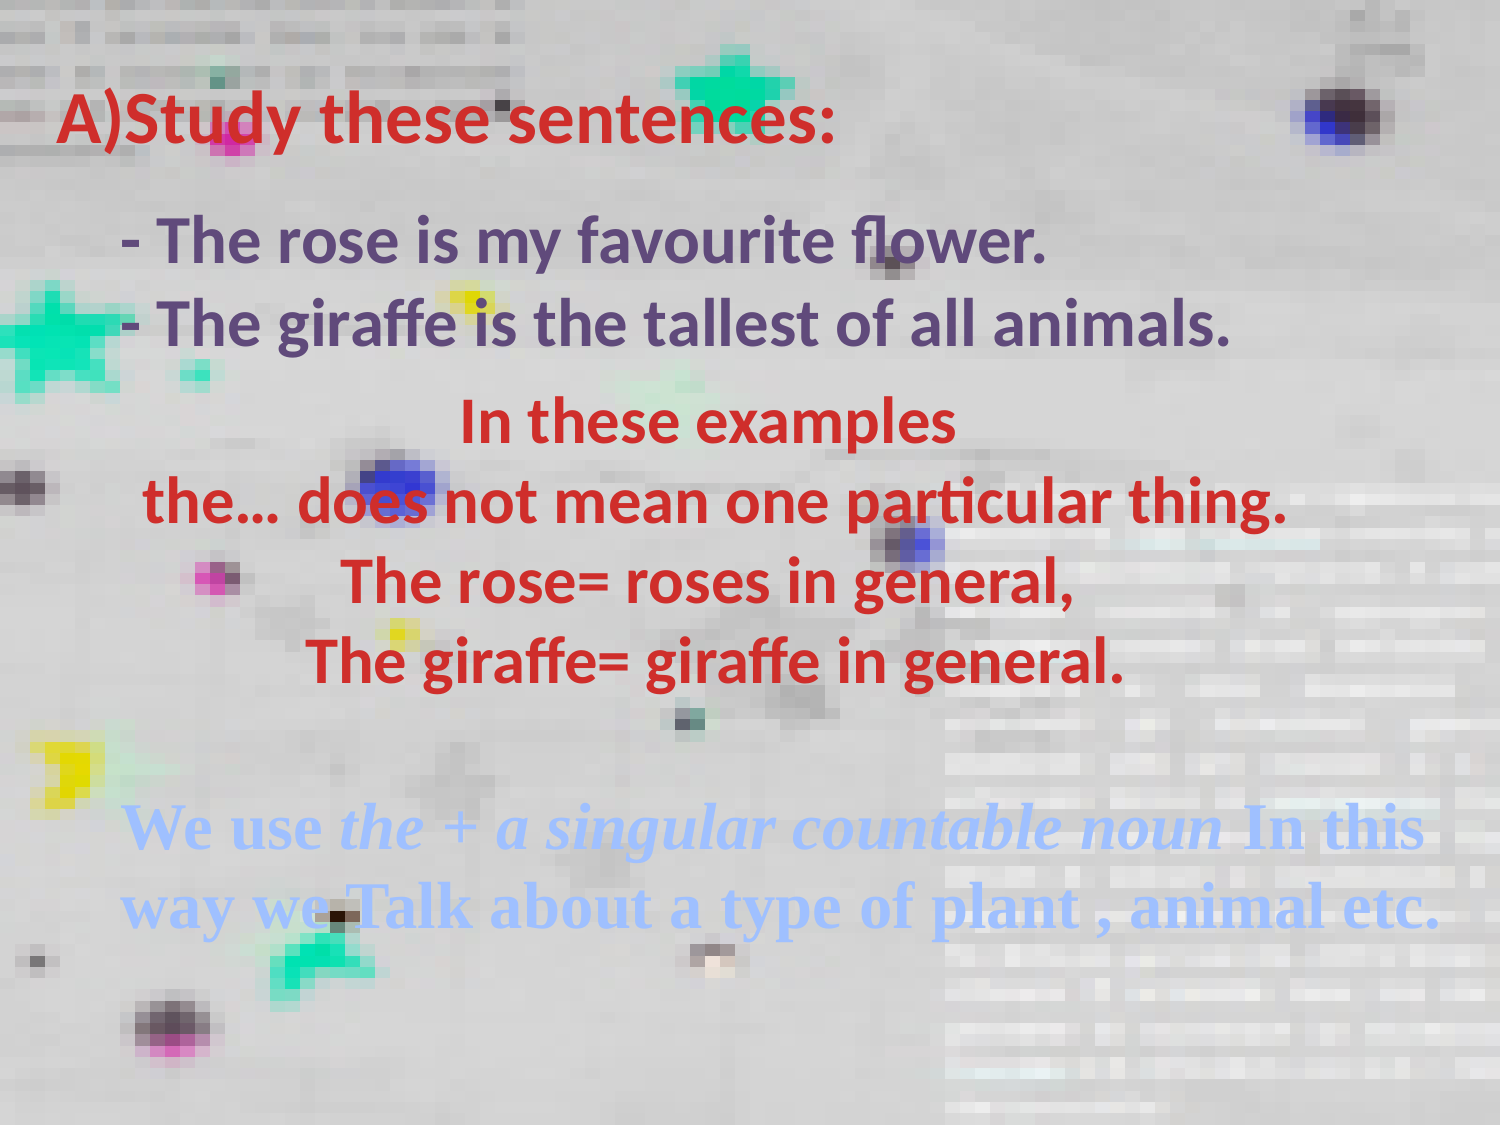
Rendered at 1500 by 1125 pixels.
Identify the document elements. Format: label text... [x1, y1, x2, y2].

text_box A)Study these sentences: [41, 61, 854, 167]
text_box We use the + a singular countable noun In this way we Talk about a type of plant , animal etc. [88, 774, 1458, 1030]
picture [0, 0, 1500, 1125]
text_box In these examples the… does not mean one particular thing. The rose= roses in general, The giraffe= giraffe in general. [97, 369, 1335, 704]
text_box - The rose is my favourite flower. - The giraffe is the tallest of all animals. [105, 187, 1250, 368]
